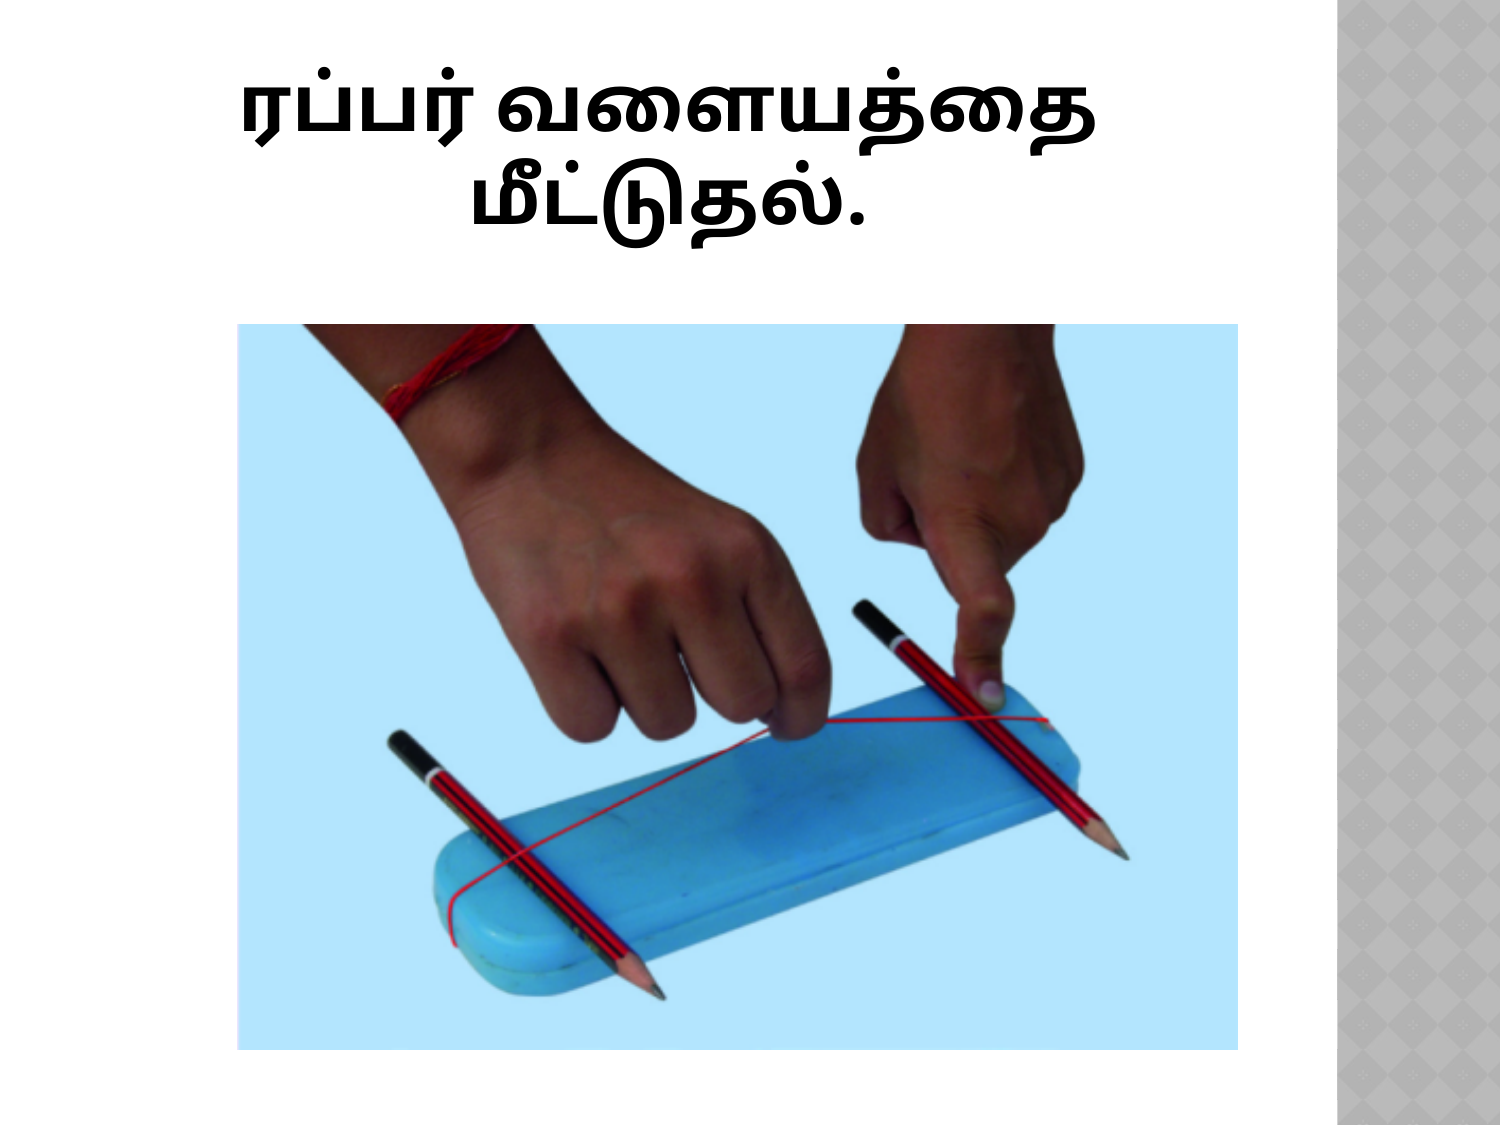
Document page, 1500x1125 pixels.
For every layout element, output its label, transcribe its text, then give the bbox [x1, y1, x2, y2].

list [237, 324, 1238, 1051]
title ரப்பர் வளையத்தை மீட்டுதல். [75, 52, 1263, 240]
